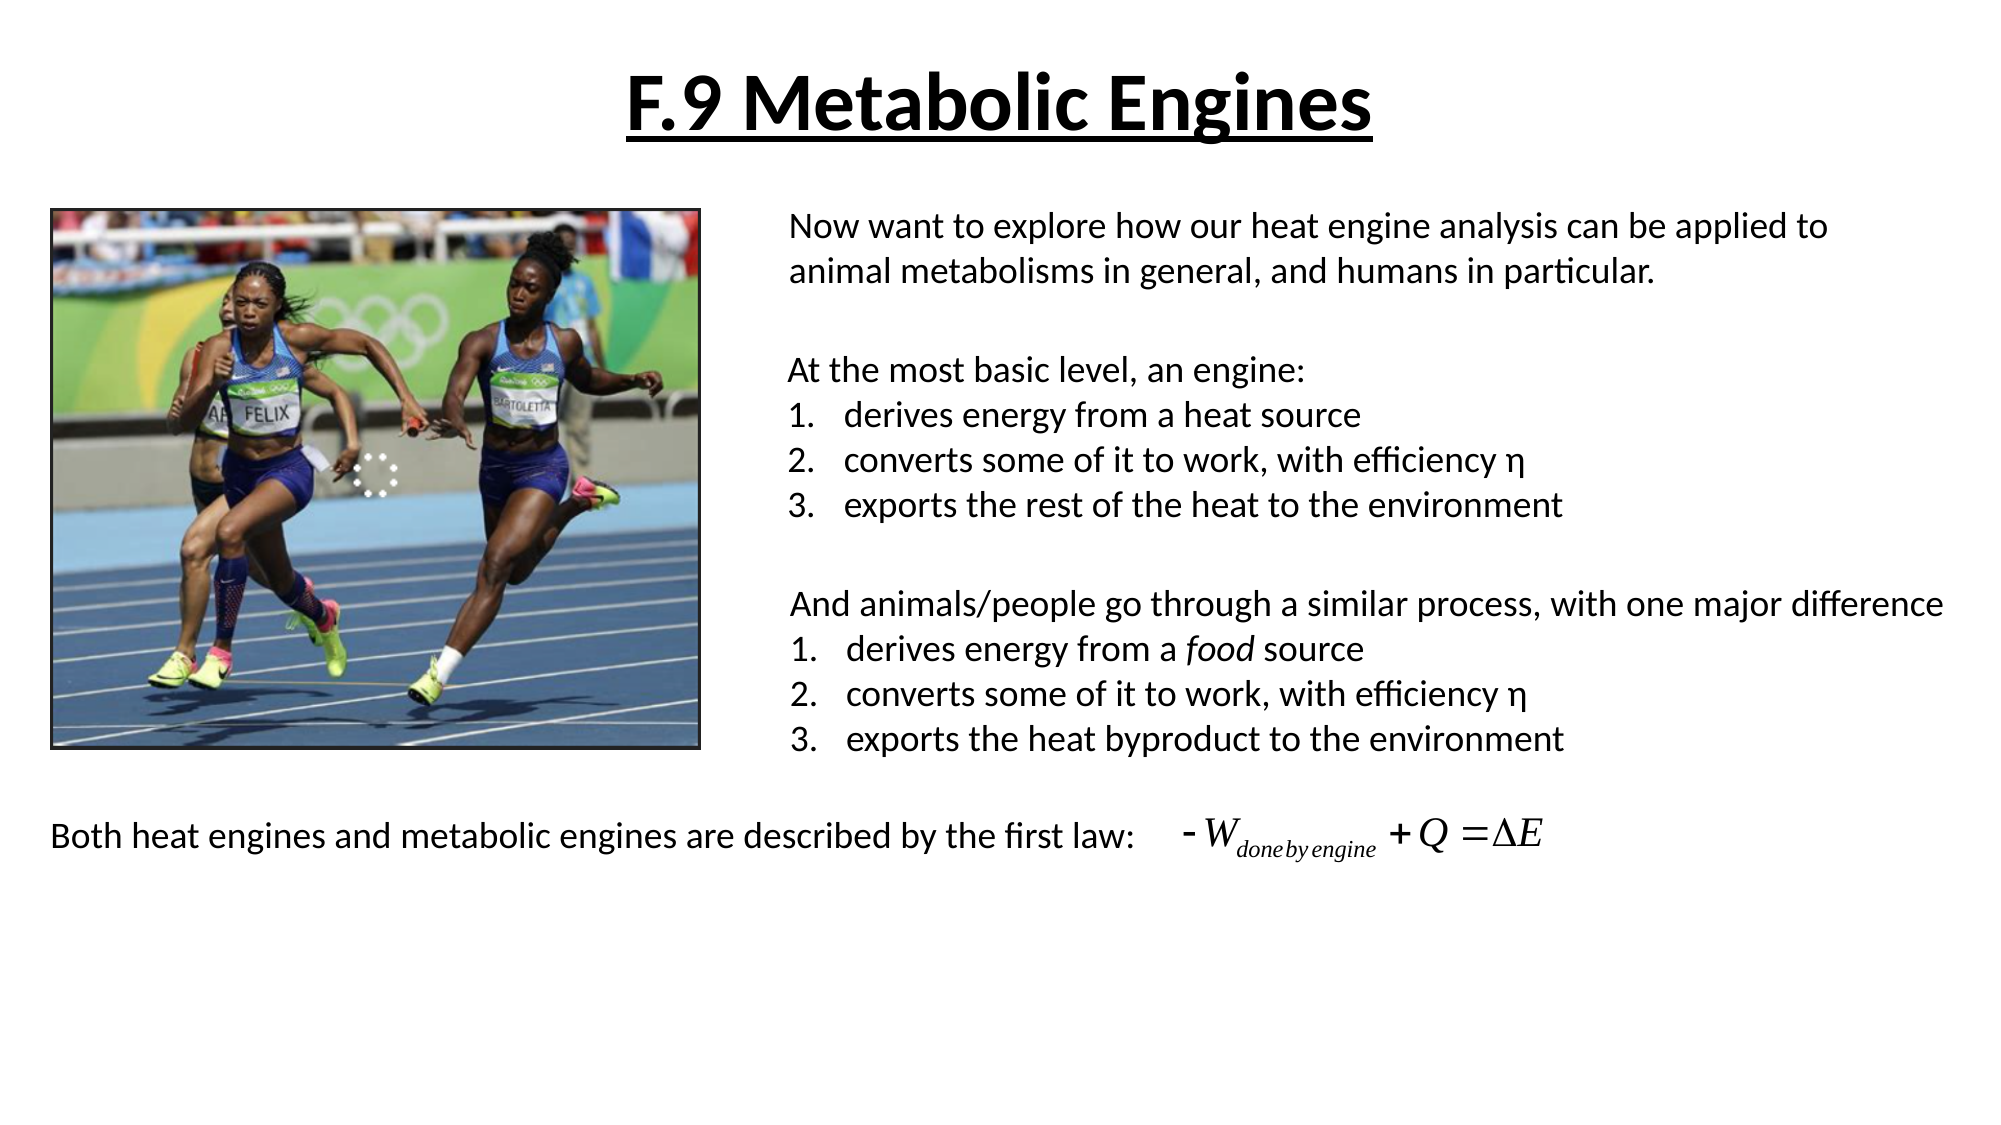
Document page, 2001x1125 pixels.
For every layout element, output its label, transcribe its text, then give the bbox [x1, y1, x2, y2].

text_box At the most basic level, an engine: derives energy from a heat source converts some of it to work, with efficiency η exports the rest of the heat to the environment [772, 337, 1580, 533]
text_box Both heat engines and metabolic engines are described by the first law: [35, 803, 1152, 864]
title F.9 Metabolic Engines [249, 48, 1750, 157]
text_box And animals/people go through a similar process, with one major difference derives energy from a food source converts some of it to work, with efficiency η exports the heat byproduct to the environment [774, 571, 1961, 767]
text_box Now want to explore how our heat engine analysis can be applied to animal metabolisms in general, and humans in particular. [774, 193, 1854, 299]
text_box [1175, 804, 1553, 872]
picture [50, 208, 701, 750]
